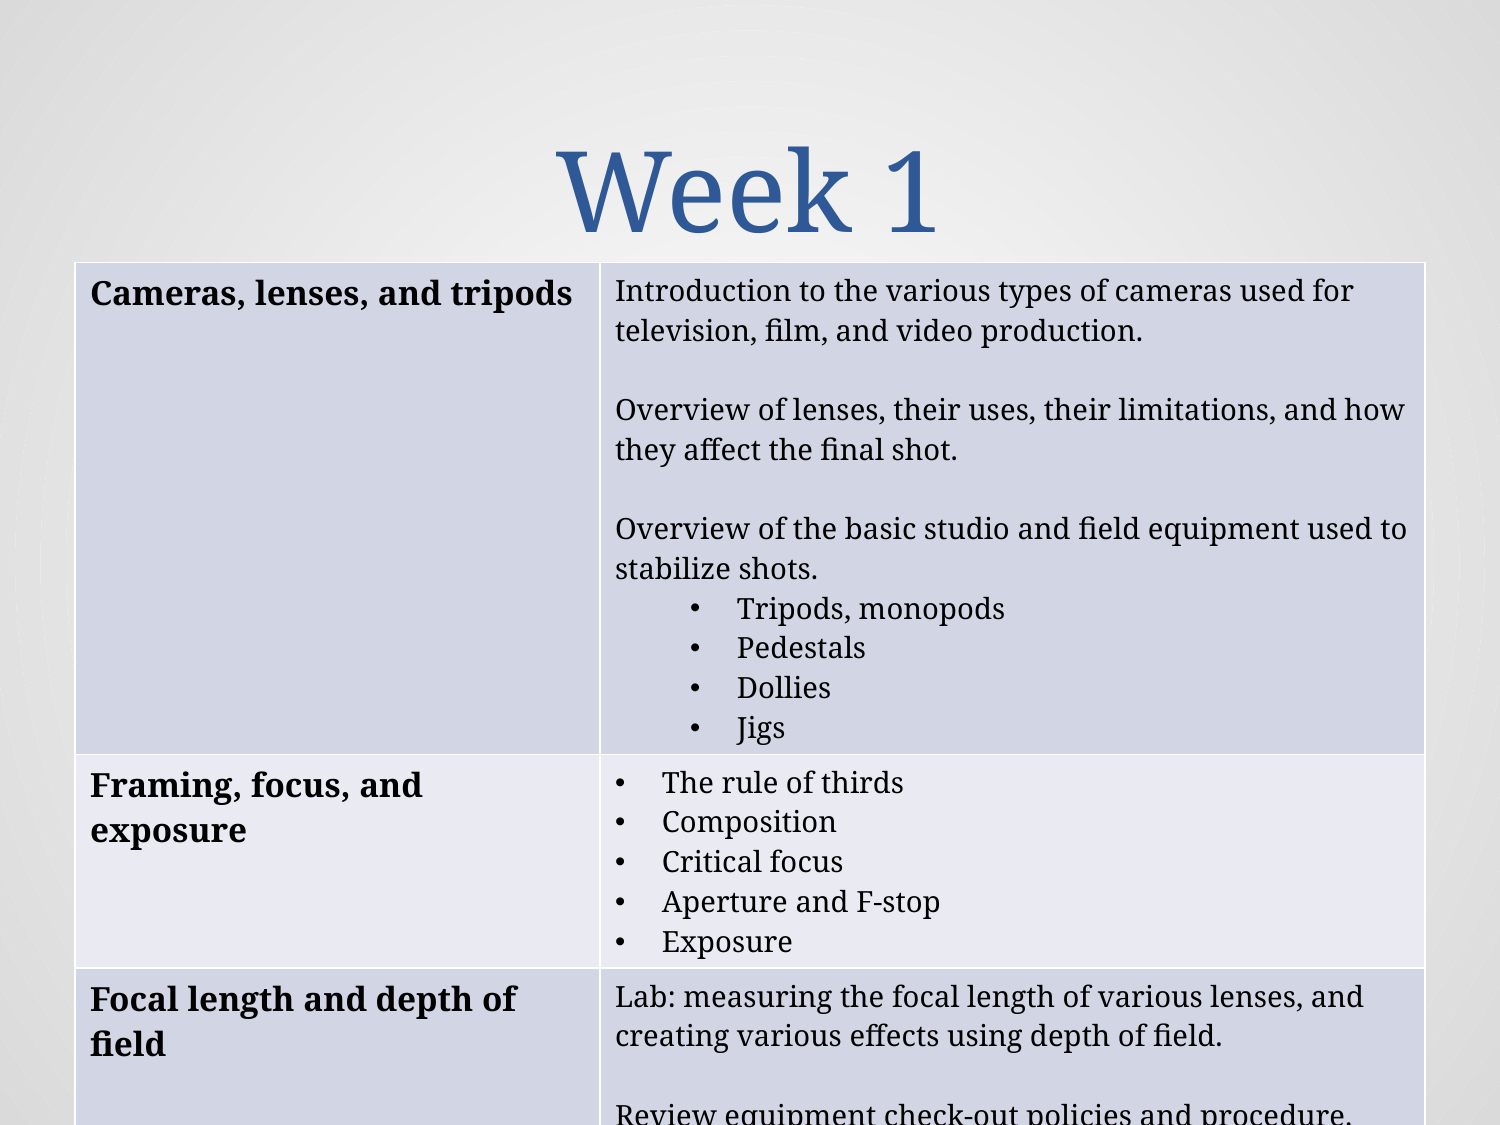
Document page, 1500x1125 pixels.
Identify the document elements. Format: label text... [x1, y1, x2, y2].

title Week 1 [75, 0, 1425, 262]
table_header Introduction to the various types of cameras used for television, film, and video production. Overview of lenses, their uses, their limitations, and how they affect the final shot. Overview of the basic studio and field equipment used to stabilize shots. Tripods, monopods Pedestals Dollies Jigs [601, 263, 1424, 754]
table_cell Lab: measuring the focal length of various lenses, and creating various effects using depth of field. Review equipment check-out policies and procedure. Sign student agreements. [601, 969, 1424, 1125]
table_cell Focal length and depth of field [76, 969, 599, 1125]
table_cell The rule of thirds Composition Critical focus Aperture and F-stop Exposure [601, 755, 1424, 967]
table_cell Framing, focus, and exposure [76, 755, 599, 967]
table_header Cameras, lenses, and tripods [76, 263, 599, 754]
